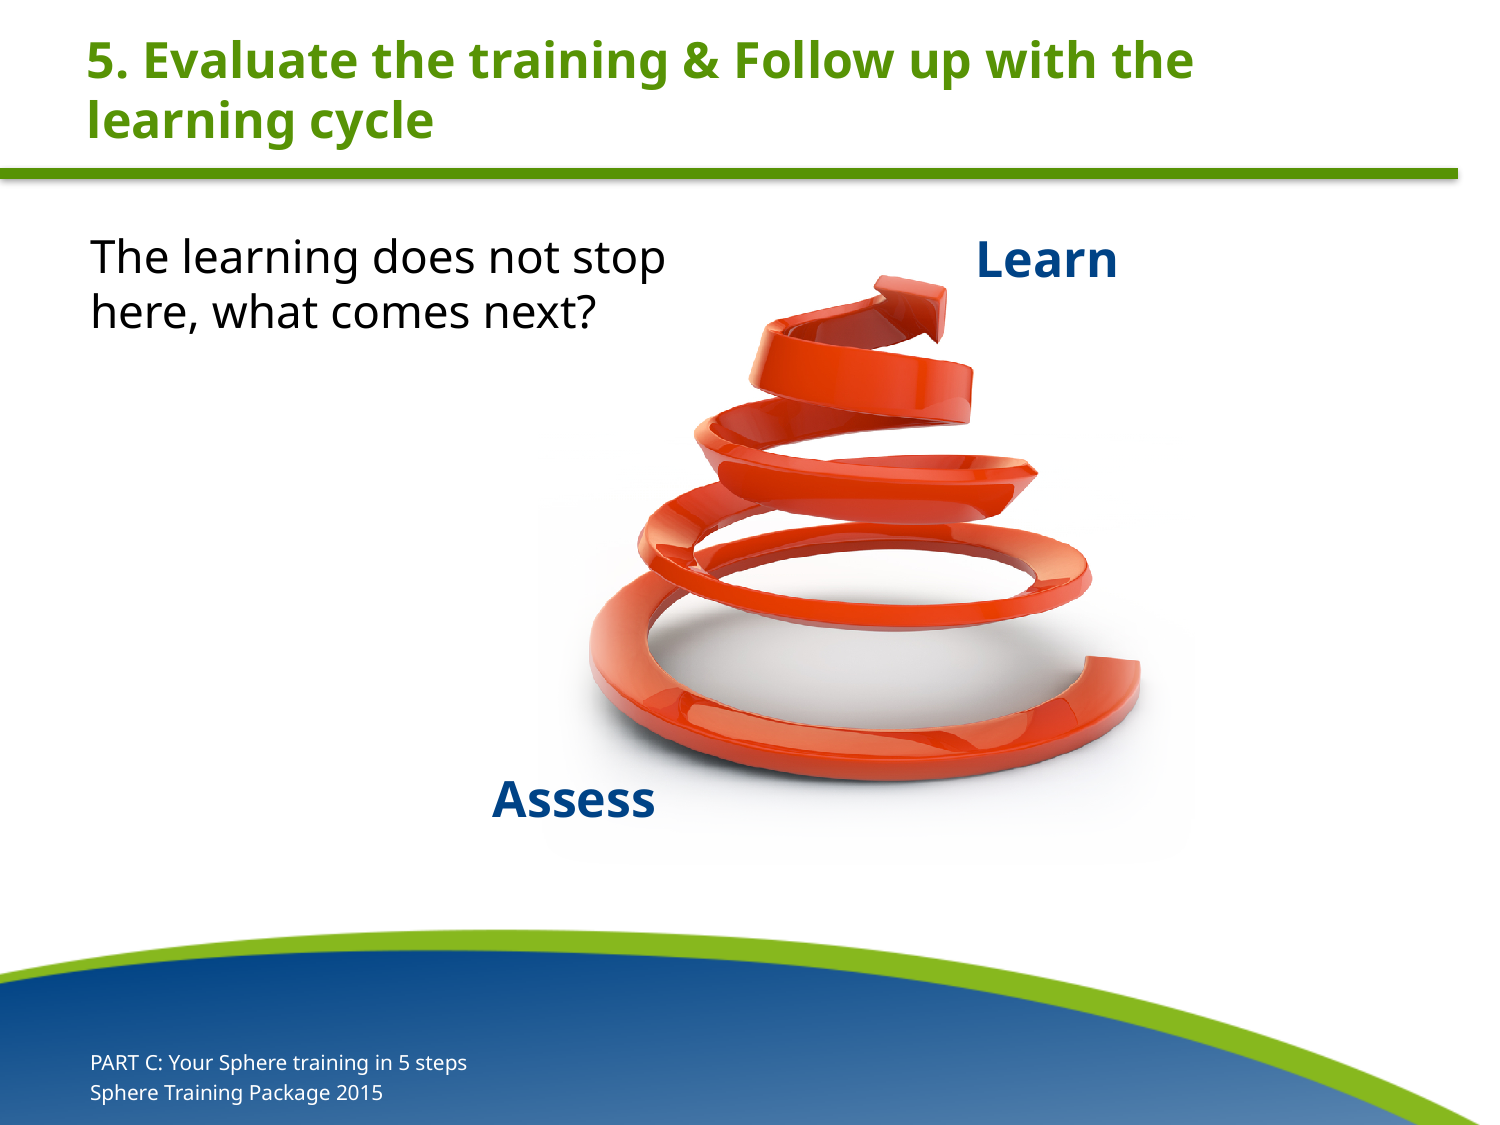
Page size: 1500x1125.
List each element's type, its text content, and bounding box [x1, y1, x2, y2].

list The learning does not stop here, what comes next? [75, 219, 531, 500]
text_box PART C: Your Sphere training in 5 steps Sphere Training Package 2015 [74, 1038, 1109, 1111]
picture [0, 927, 1500, 1125]
title 5. Evaluate the training & Follow up with the learning cycle [75, 0, 1425, 178]
picture [536, 206, 1197, 866]
text_box Assess [477, 759, 537, 874]
